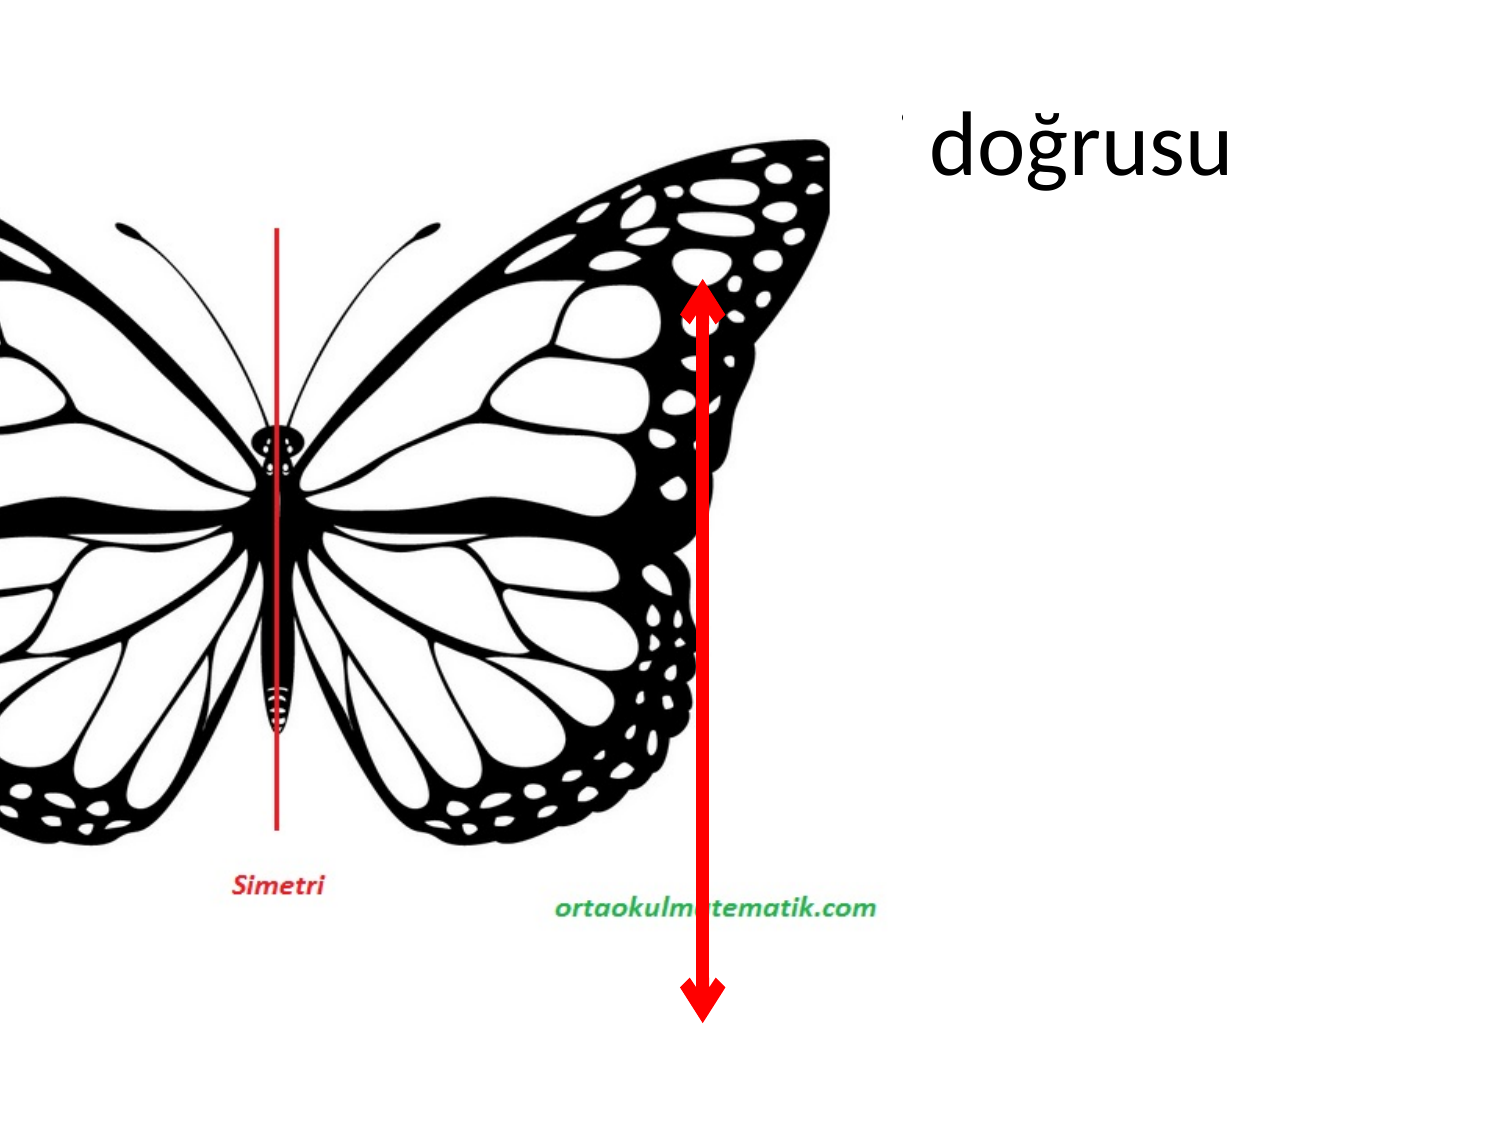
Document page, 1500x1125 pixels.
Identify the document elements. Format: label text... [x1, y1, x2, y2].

picture [0, 101, 902, 940]
title Kelebeğin simetri doğrusu [75, 45, 1425, 233]
